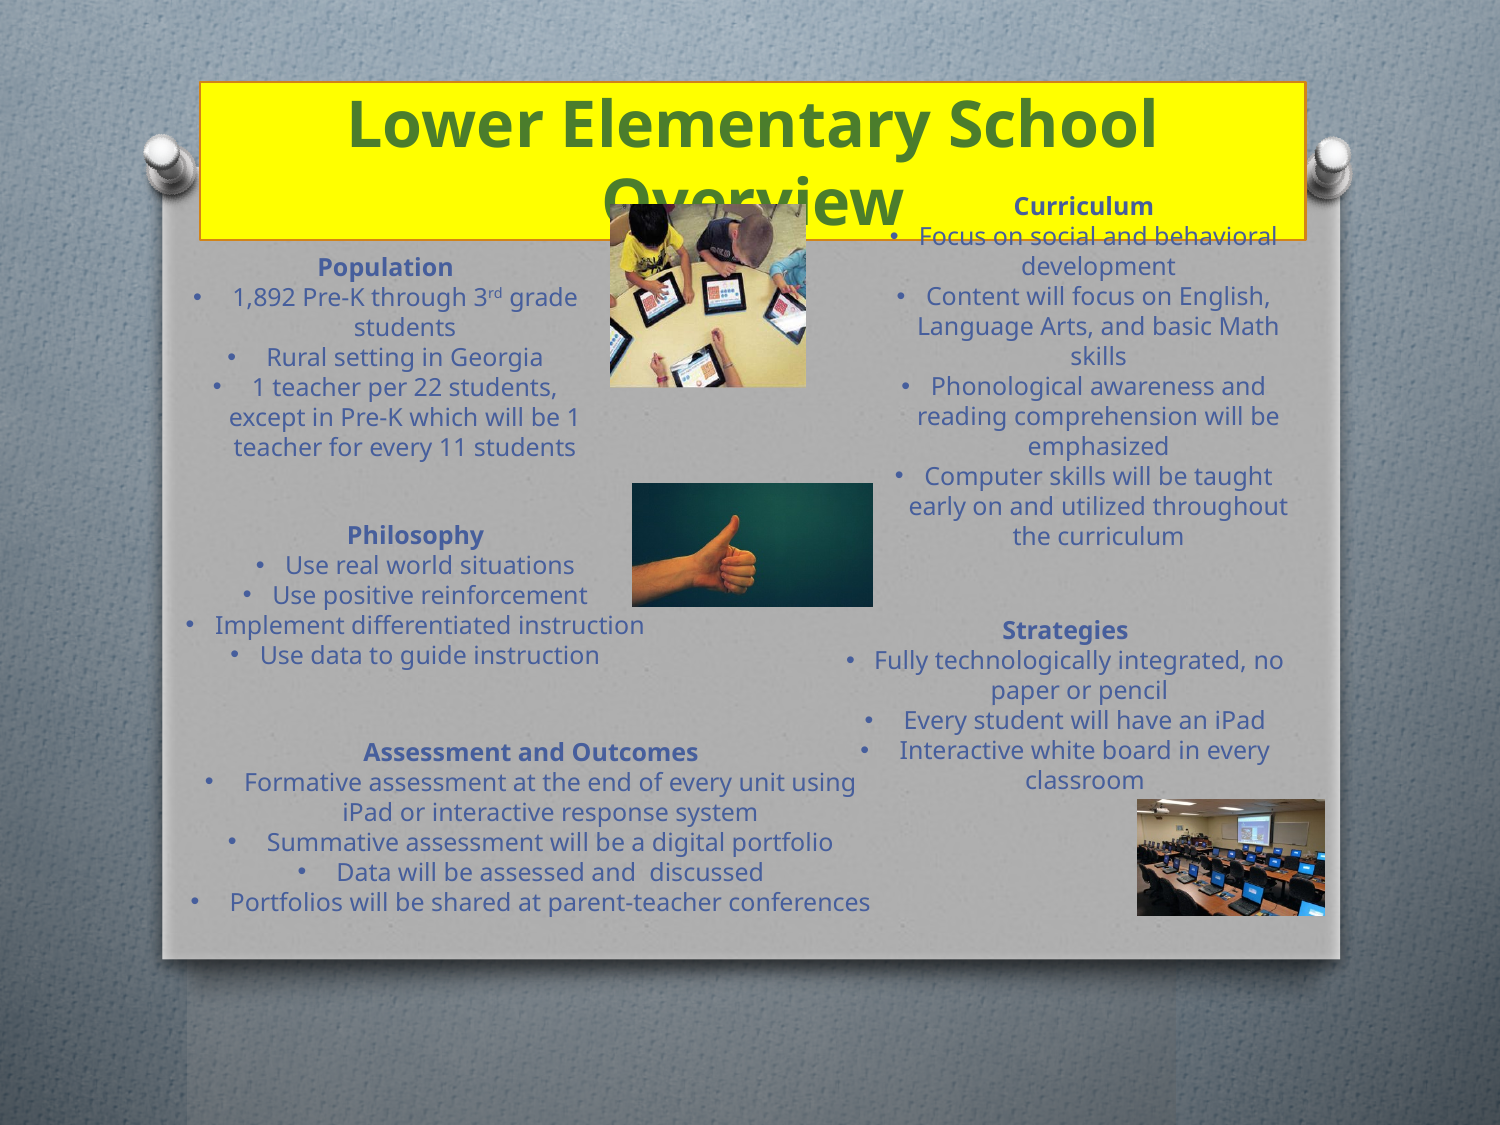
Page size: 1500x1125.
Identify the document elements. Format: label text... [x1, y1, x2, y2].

text_box Population 1,892 Pre-K through 3rd grade students Rural setting in Georgia 1 teacher per 22 students, except in Pre-K which will be 1 teacher for every 11 students [174, 249, 597, 463]
text_box Philosophy Use real world situations Use positive reinforcement Implement differentiated instruction Use data to guide instruction [169, 518, 662, 709]
picture [632, 482, 873, 607]
picture [610, 204, 807, 388]
picture [1307, 109, 1396, 230]
text_box Strategies Fully technologically integrated, no paper or pencil Every student will have an iPad Interactive white board in every classroom [805, 563, 1325, 877]
picture [112, 100, 199, 224]
picture [1136, 799, 1326, 916]
text_box Lower Elementary School Overview [199, 81, 1307, 241]
text_box Assessment and Outcomes Formative assessment at the end of every unit using iPad or interactive response system Summative assessment will be a digital portfolio Data will be assessed and discussed Portfolios will be shared at parent-teacher conferences [174, 734, 888, 948]
text_box Curriculum Focus on social and behavioral development Content will focus on English, Language Arts, and basic Math skills Phonological awareness and reading comprehension will be emphasized Computer skills will be taught early on and utilized throughout the curriculum [862, 189, 1306, 552]
